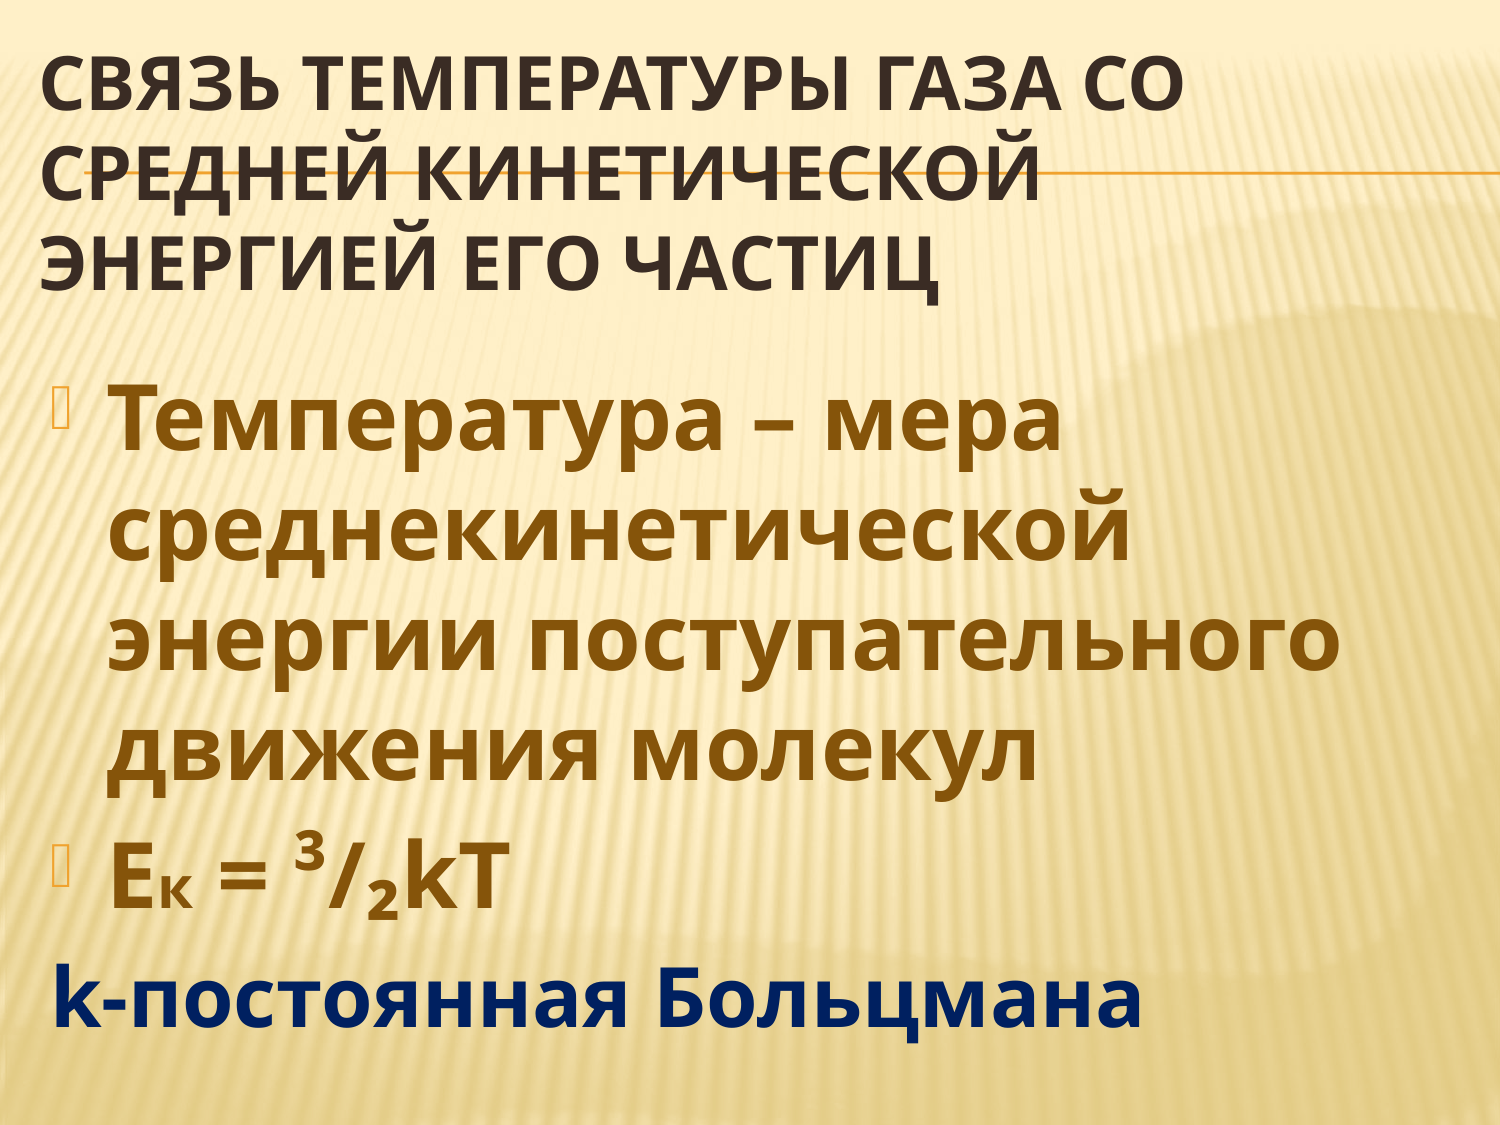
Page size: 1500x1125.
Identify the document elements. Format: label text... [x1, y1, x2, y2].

title Связь температуры газа со средней кинетической энергией его частиц [23, 23, 1465, 317]
list Температура – мера среднекинетической энергии поступательного движения молекул Eк = ³/₂kT k-постоянная Больцмана [35, 351, 1477, 1079]
